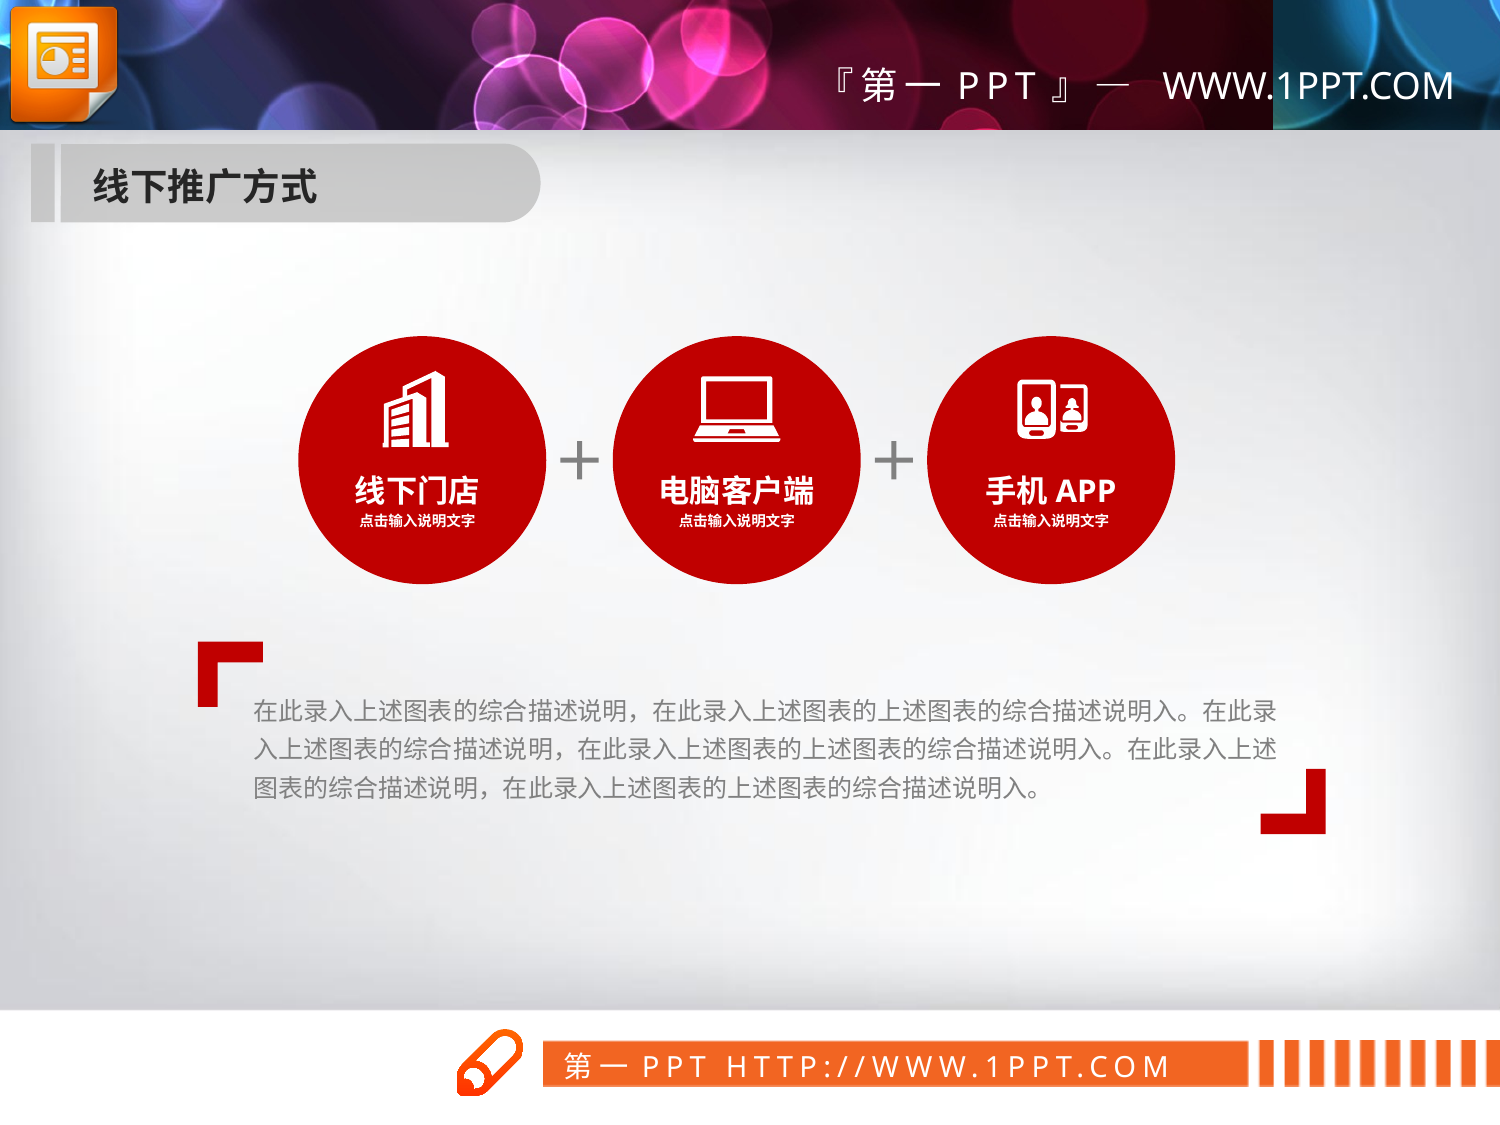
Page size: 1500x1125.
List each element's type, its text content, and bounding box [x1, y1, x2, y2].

text_box [701, 376, 773, 423]
text_box [1260, 768, 1326, 835]
text_box 线下门店 [353, 471, 482, 509]
text_box [927, 336, 1176, 585]
text_box [31, 143, 55, 223]
text_box 手机APP [979, 471, 1123, 509]
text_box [874, 440, 914, 480]
text_box 电脑客户端 [654, 471, 819, 509]
text_box 线下推广方式 [81, 156, 549, 214]
text_box [612, 336, 861, 585]
text_box [693, 438, 781, 442]
text_box [60, 143, 531, 223]
text_box [1060, 384, 1088, 432]
text_box [298, 336, 547, 585]
text_box [382, 370, 449, 448]
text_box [560, 440, 599, 480]
text_box [1017, 379, 1056, 439]
text_box 点击输入说明文字 [353, 512, 482, 530]
text_box [694, 425, 779, 437]
text_box [197, 641, 263, 707]
picture [0, 0, 1500, 1012]
text_box 在此录入上述图表的综合描述说明，在此录入上述图表的上述图表的综合描述说明入。在此录入上述图表的综合描述说明，在此录入上述图表的上述图表的综合描述说明入。在此录入上述图表的综合描述说明，在此录入上述图表的上述图表的综合描述说明入。 [242, 680, 1294, 809]
picture [543, 1040, 1500, 1087]
text_box 点击输入说明文字 [664, 512, 809, 530]
text_box 点击输入说明文字 [979, 512, 1123, 530]
